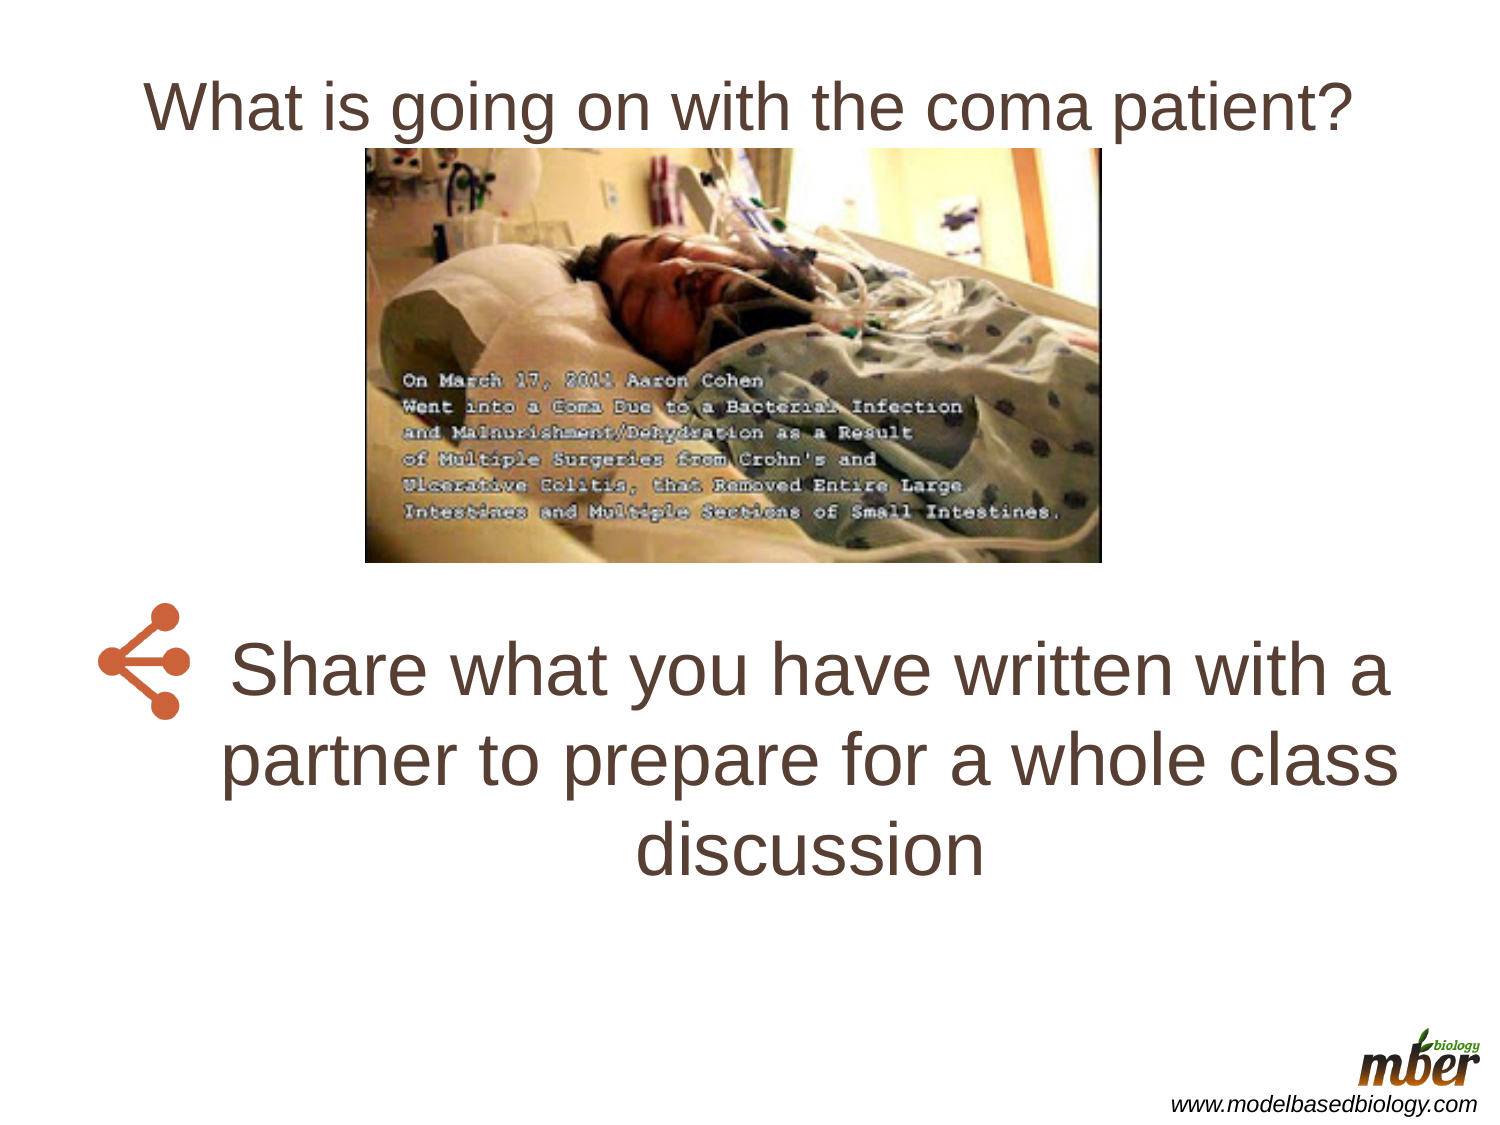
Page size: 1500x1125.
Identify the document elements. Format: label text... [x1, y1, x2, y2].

list Share what you have written with a partner to prepare for a whole class discussion [196, 612, 1425, 1005]
picture [365, 148, 1103, 563]
picture [98, 603, 190, 720]
picture [1358, 1028, 1480, 1086]
title What is going on with the coma patient? [75, 45, 1425, 161]
